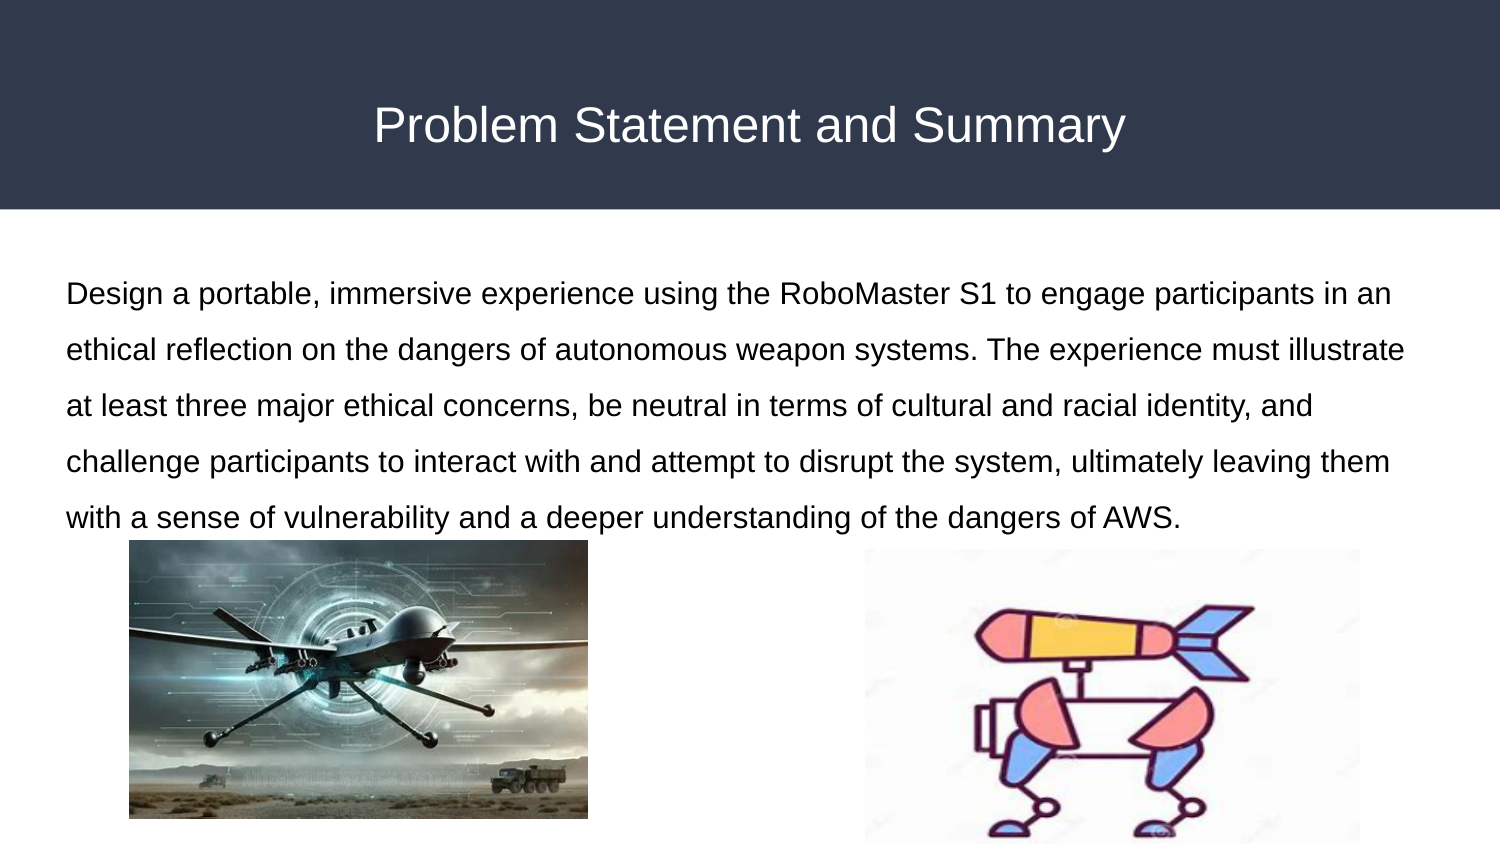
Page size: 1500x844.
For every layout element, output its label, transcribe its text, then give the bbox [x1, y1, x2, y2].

picture [129, 540, 588, 820]
text_box Design a portable, immersive experience using the RoboMaster S1 to engage participants in an ethical reflection on the dangers of autonomous weapon systems. The experience must illustrate at least three major ethical concerns, be neutral in terms of cultural and racial identity, and challenge participants to interact with and attempt to disrupt the system, ultimately leaving them with a sense of vulnerability and a deeper understanding of the dangers of AWS. [51, 239, 1449, 793]
picture [865, 549, 1361, 844]
title Problem Statement and Summary [51, 82, 1449, 185]
